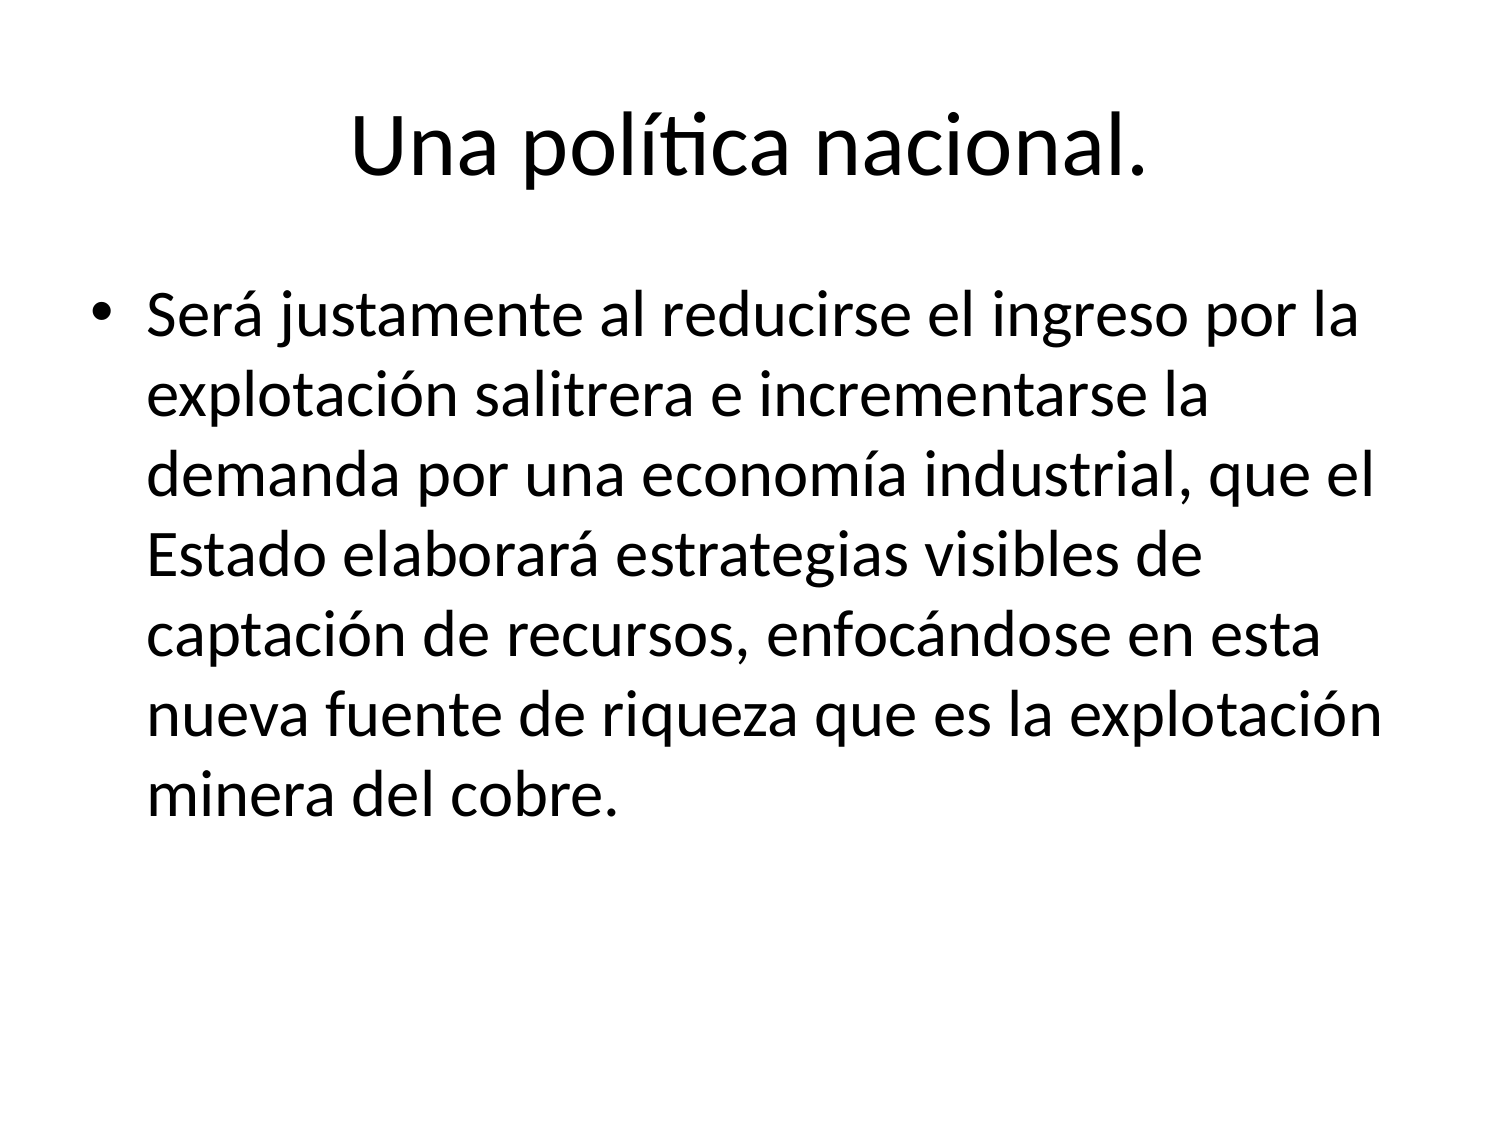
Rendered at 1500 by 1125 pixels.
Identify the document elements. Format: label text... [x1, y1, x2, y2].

list Será justamente al reducirse el ingreso por la explotación salitrera e incrementarse la demanda por una economía industrial, que el Estado elaborará estrategias visibles de captación de recursos, enfocándose en esta nueva fuente de riqueza que es la explotación minera del cobre. [75, 262, 1425, 1005]
title Una política nacional. [75, 45, 1425, 233]
